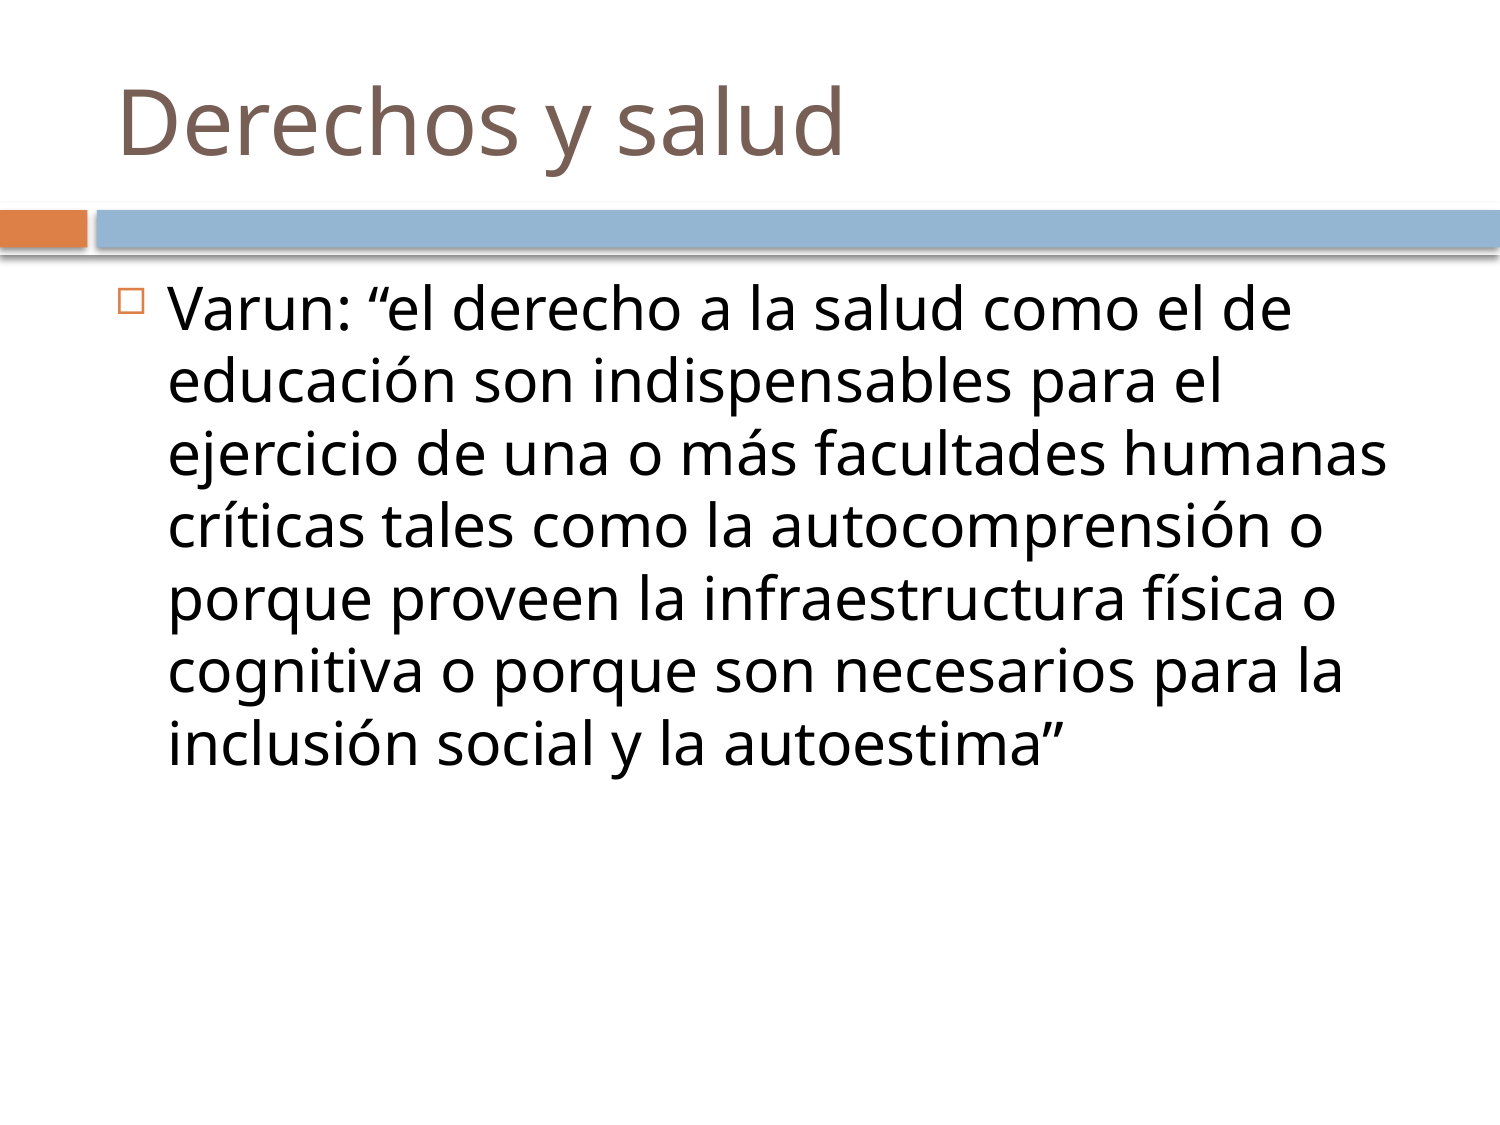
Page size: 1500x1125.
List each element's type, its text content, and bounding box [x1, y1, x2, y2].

list Varun: “el derecho a la salud como el de educación son indispensables para el ejercicio de una o más facultades humanas críticas tales como la autocomprensión o porque proveen la infraestructura física o cognitiva o porque son necesarios para la inclusión social y la autoestima” [100, 262, 1438, 1000]
title Derechos y salud [100, 37, 1438, 200]
